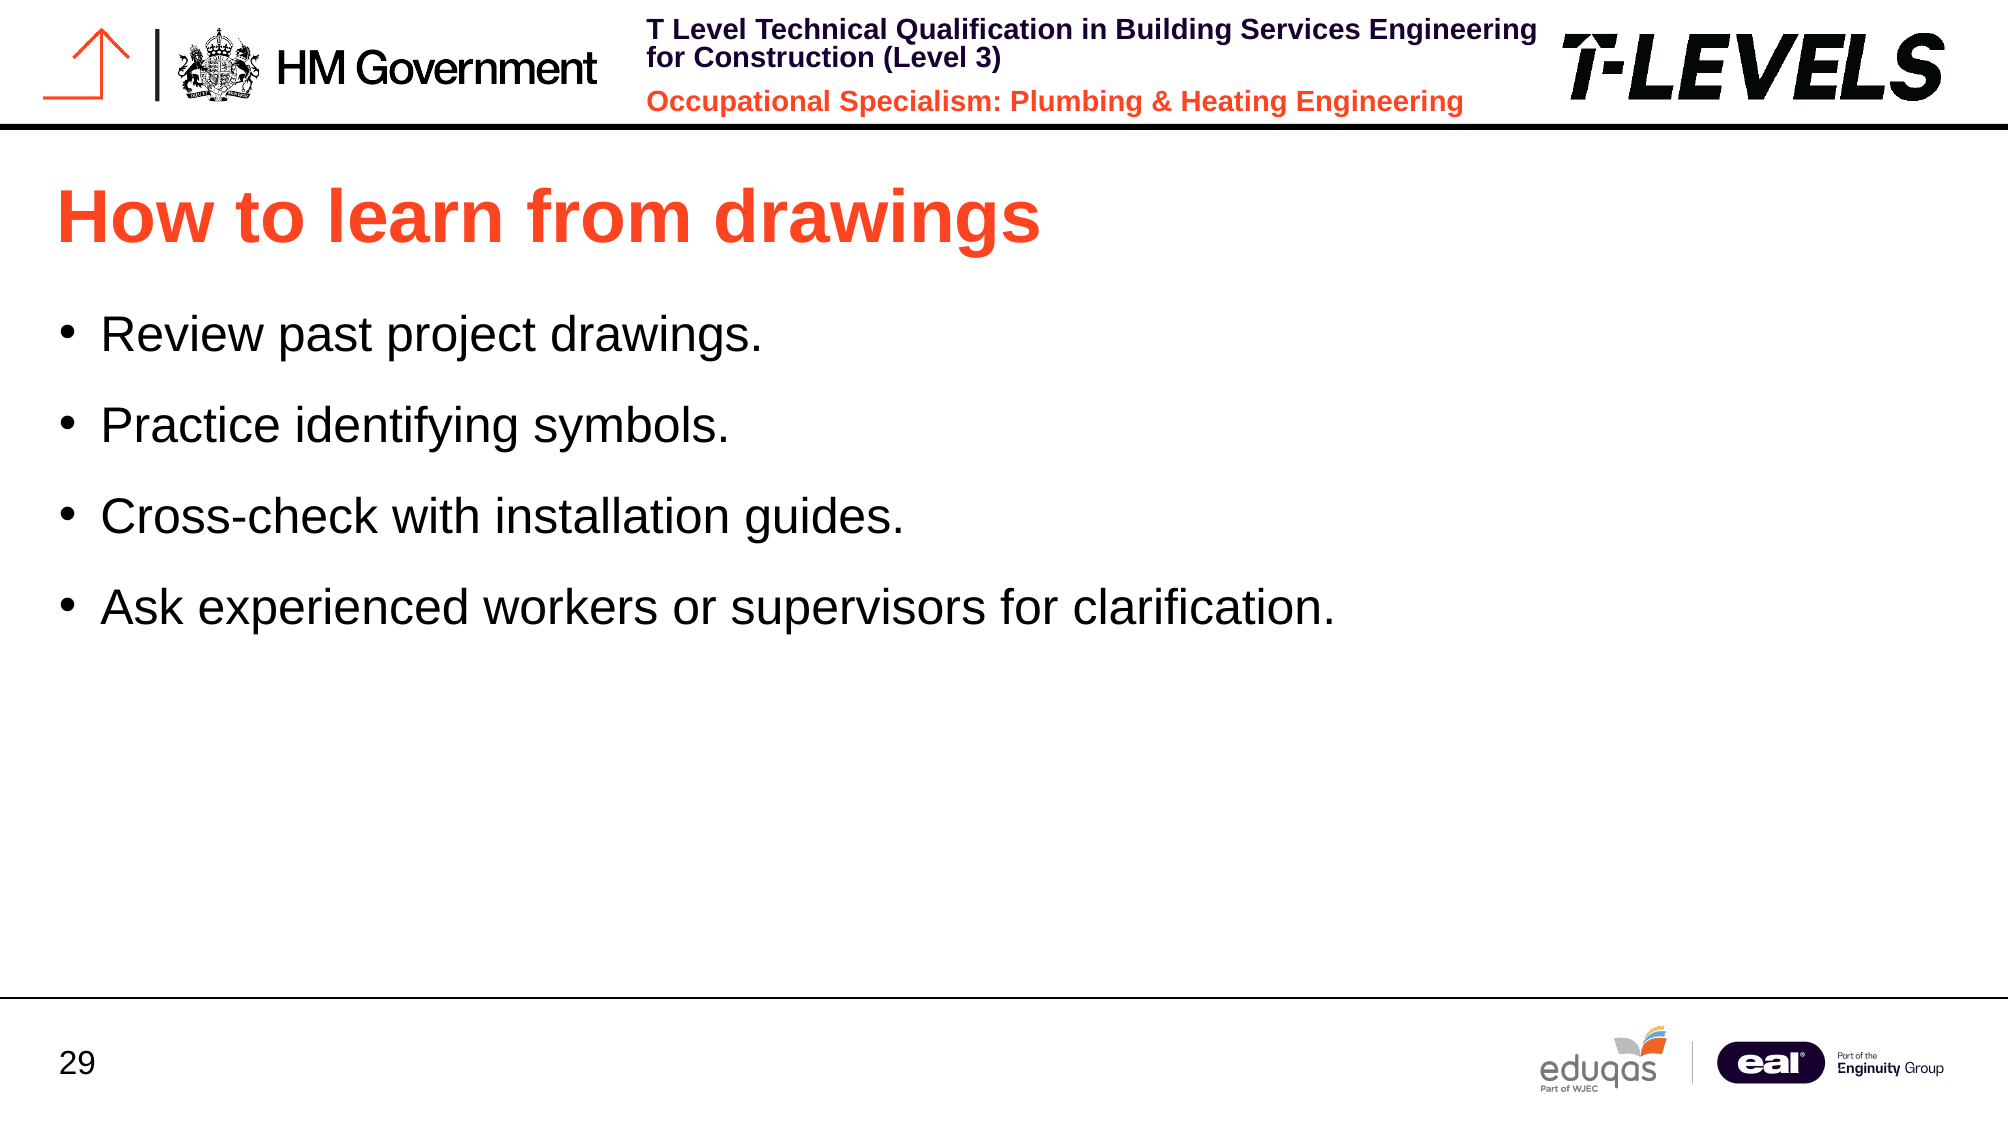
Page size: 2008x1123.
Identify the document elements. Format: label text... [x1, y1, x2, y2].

picture [38, 27, 136, 100]
picture [1543, 25, 1964, 108]
picture [155, 28, 597, 102]
title How to learn from drawings [41, 111, 1949, 314]
list Review past project drawings. Practice identifying symbols. Cross-check with installation guides. Ask experienced workers or supervisors for clarification. [59, 295, 2004, 975]
picture [1535, 1021, 1949, 1097]
